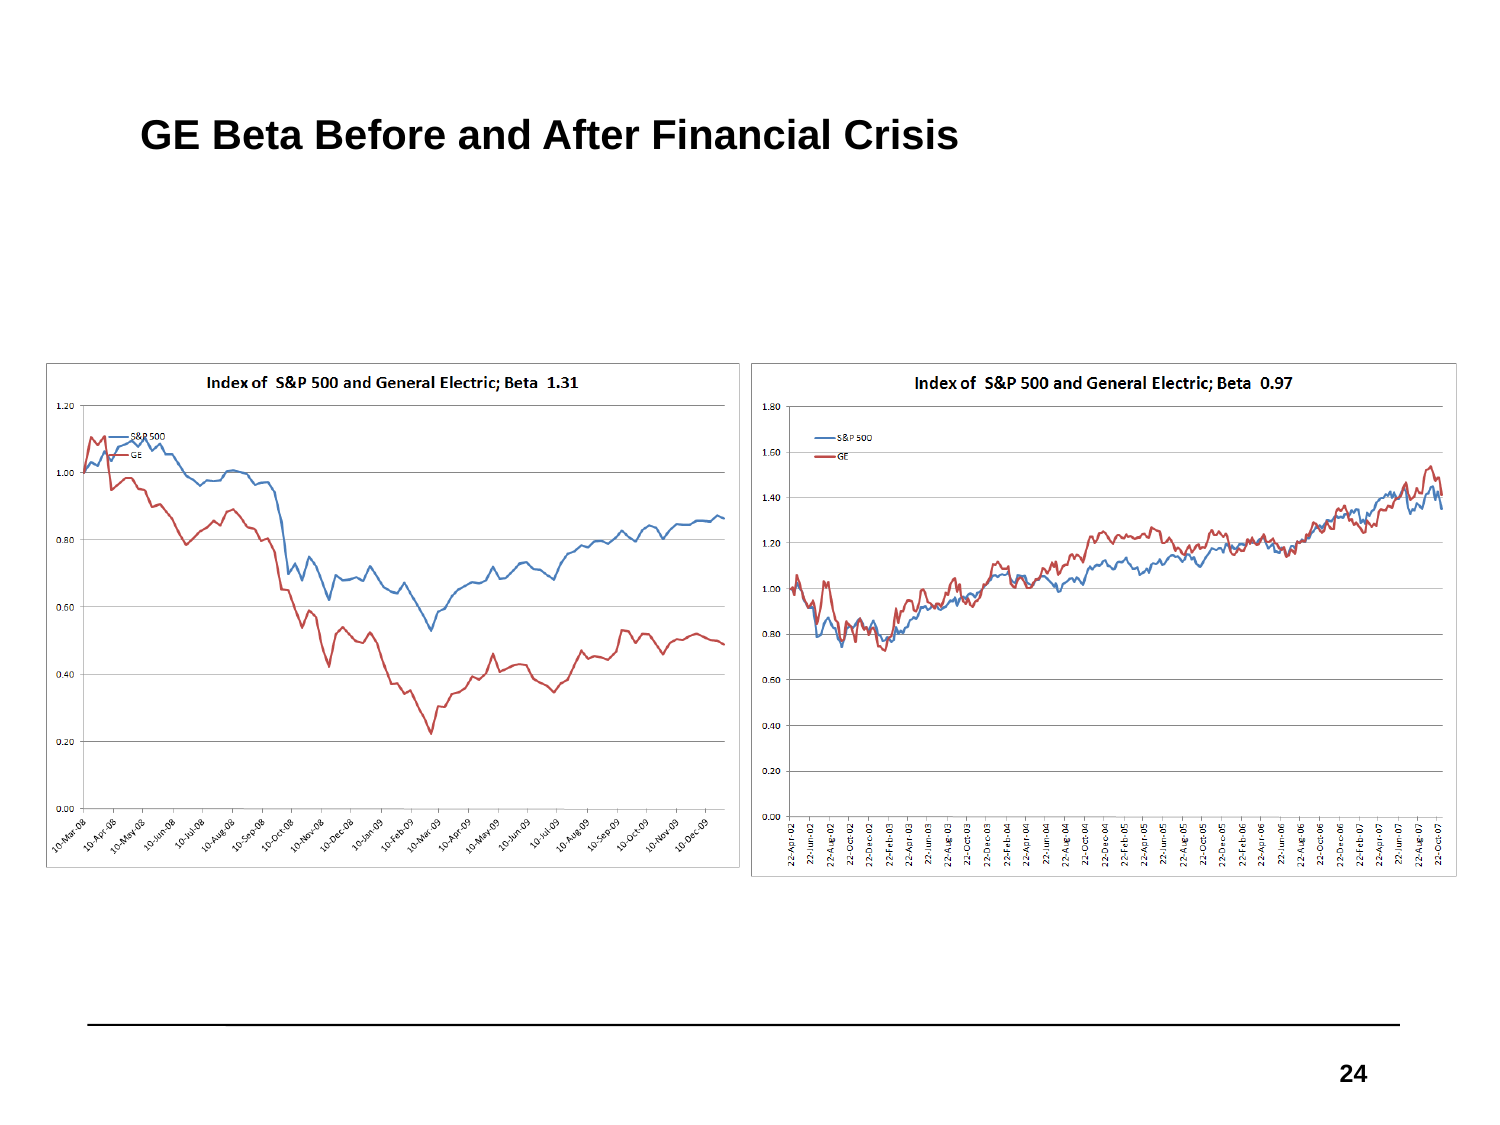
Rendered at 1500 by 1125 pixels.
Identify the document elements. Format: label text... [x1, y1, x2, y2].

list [749, 362, 1457, 877]
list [44, 362, 740, 868]
title GE Beta Before and After Financial Crisis [125, 99, 1350, 225]
